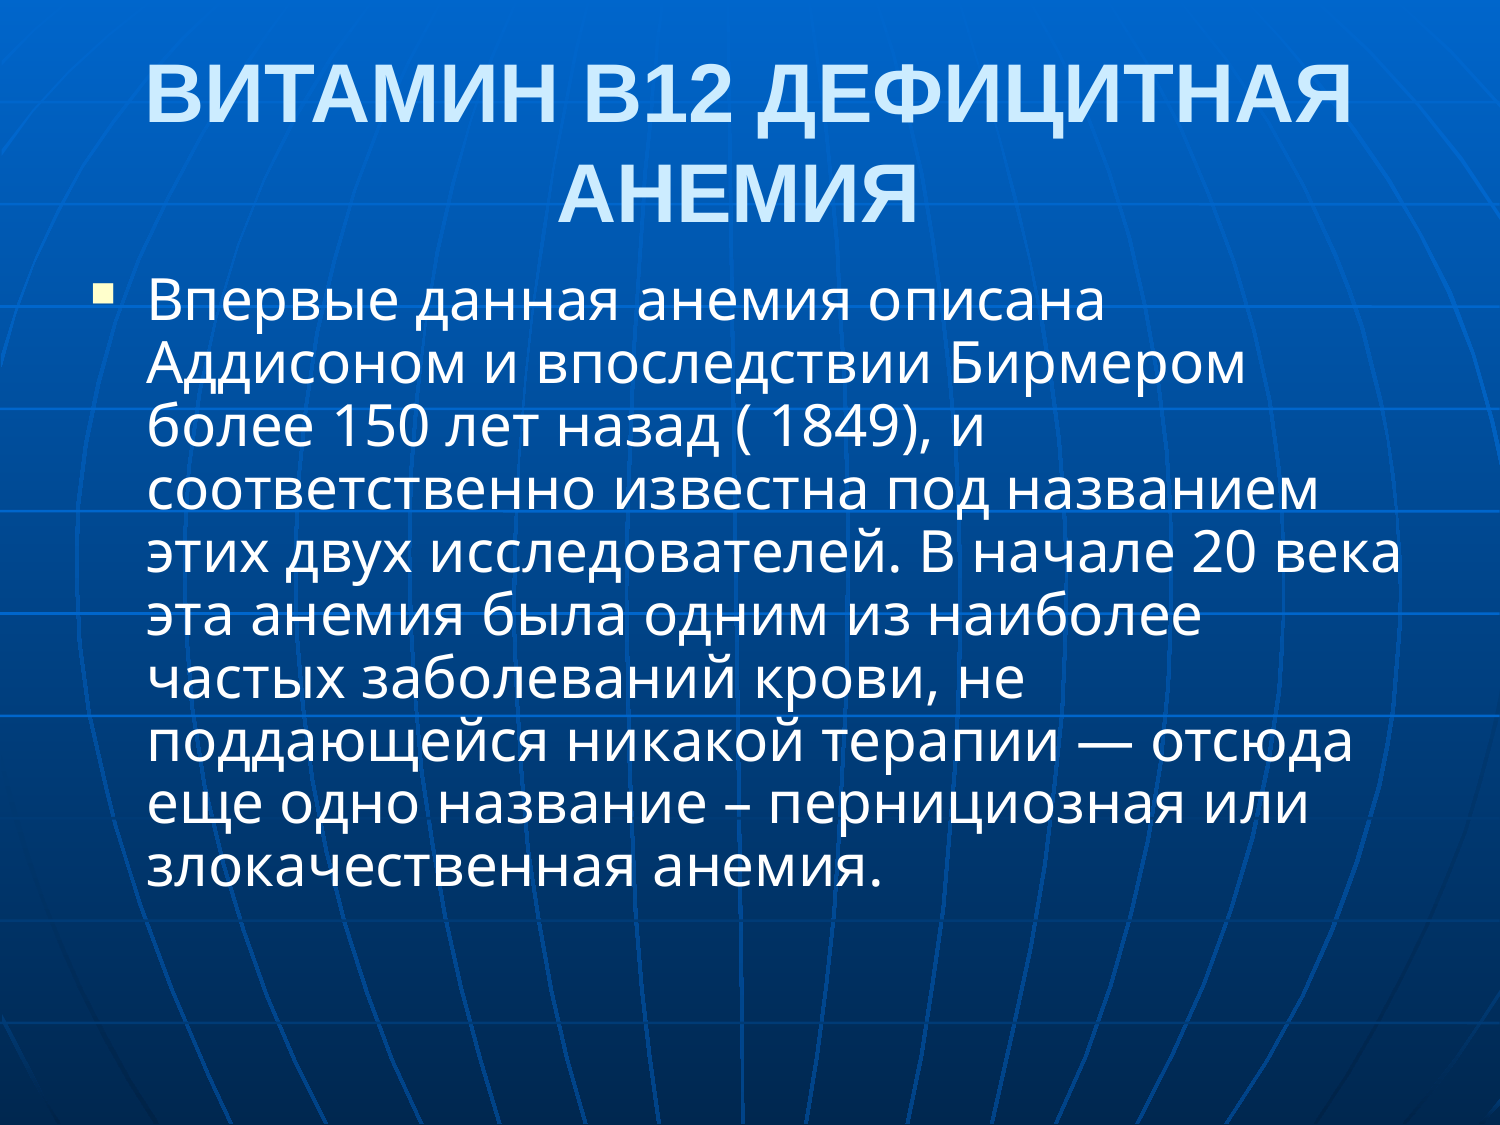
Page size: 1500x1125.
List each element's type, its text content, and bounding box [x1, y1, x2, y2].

title ВИТАМИН В12 ДЕФИЦИТНАЯ АНЕМИЯ [74, 45, 1426, 233]
list Впервые данная анемия описана Аддисоном и впоследствии Бирмером более 150 лет назад ( 1849), и соответственно известна под названием этих двух исследователей. В начале 20 века эта анемия была одним из наиболее частых заболеваний крови, не поддающейся никакой терапии — отсюда еще одно название – пернициозная или злокачественная анемия. [74, 262, 1426, 1006]
